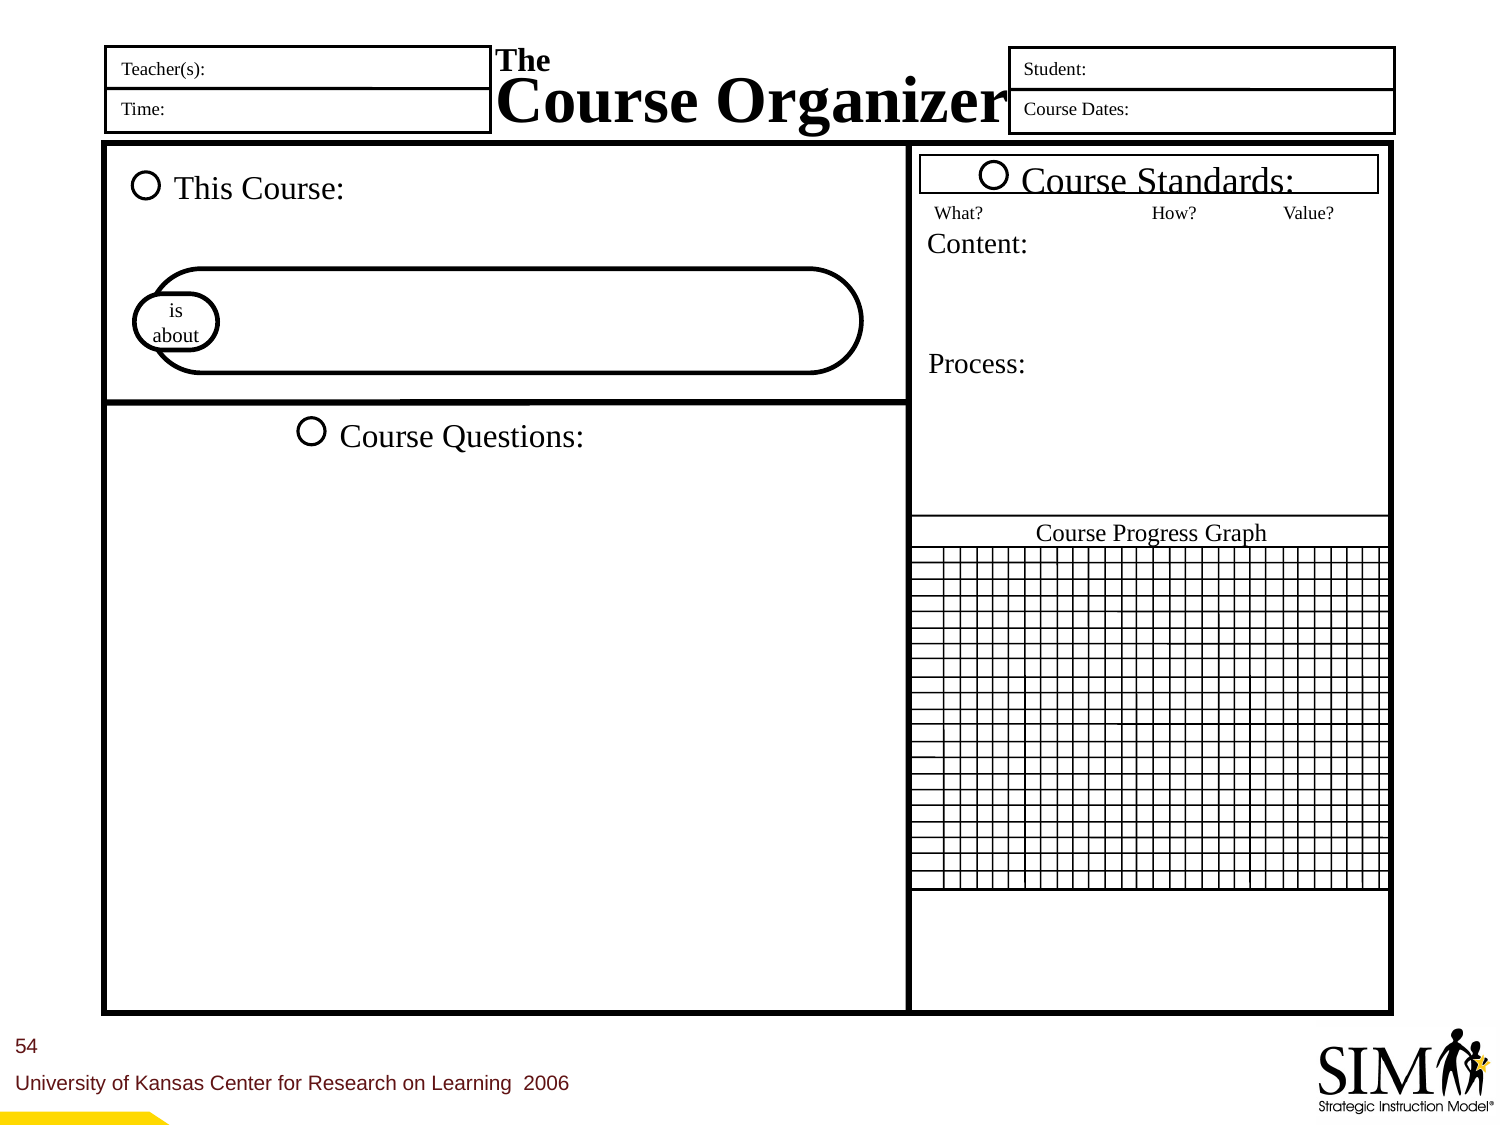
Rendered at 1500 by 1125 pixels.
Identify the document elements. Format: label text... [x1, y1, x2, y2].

footer University of Kansas Center for Research on Learning 2006 [0, 1062, 626, 1101]
picture [1316, 1020, 1500, 1125]
slide_number 54 [0, 1024, 313, 1062]
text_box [103, 41, 1396, 1014]
